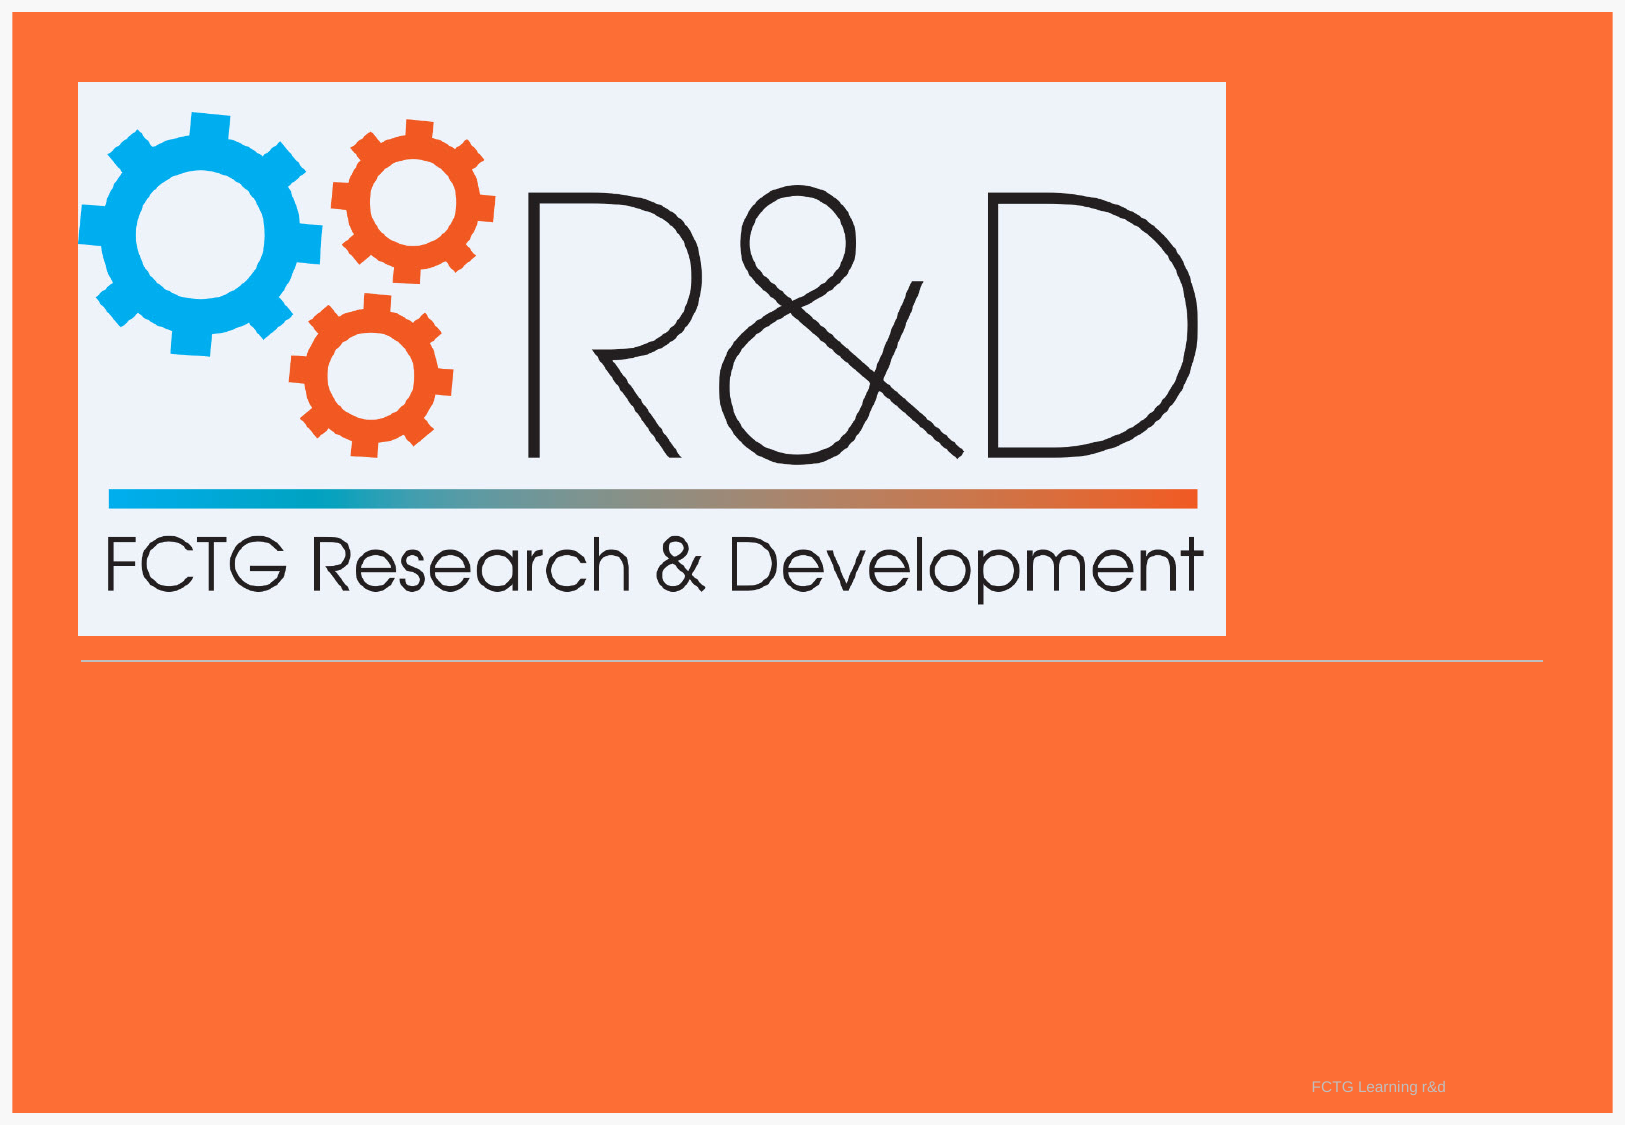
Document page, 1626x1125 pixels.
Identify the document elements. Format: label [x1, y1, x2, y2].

picture [77, 82, 1226, 636]
picture [136, 171, 264, 299]
